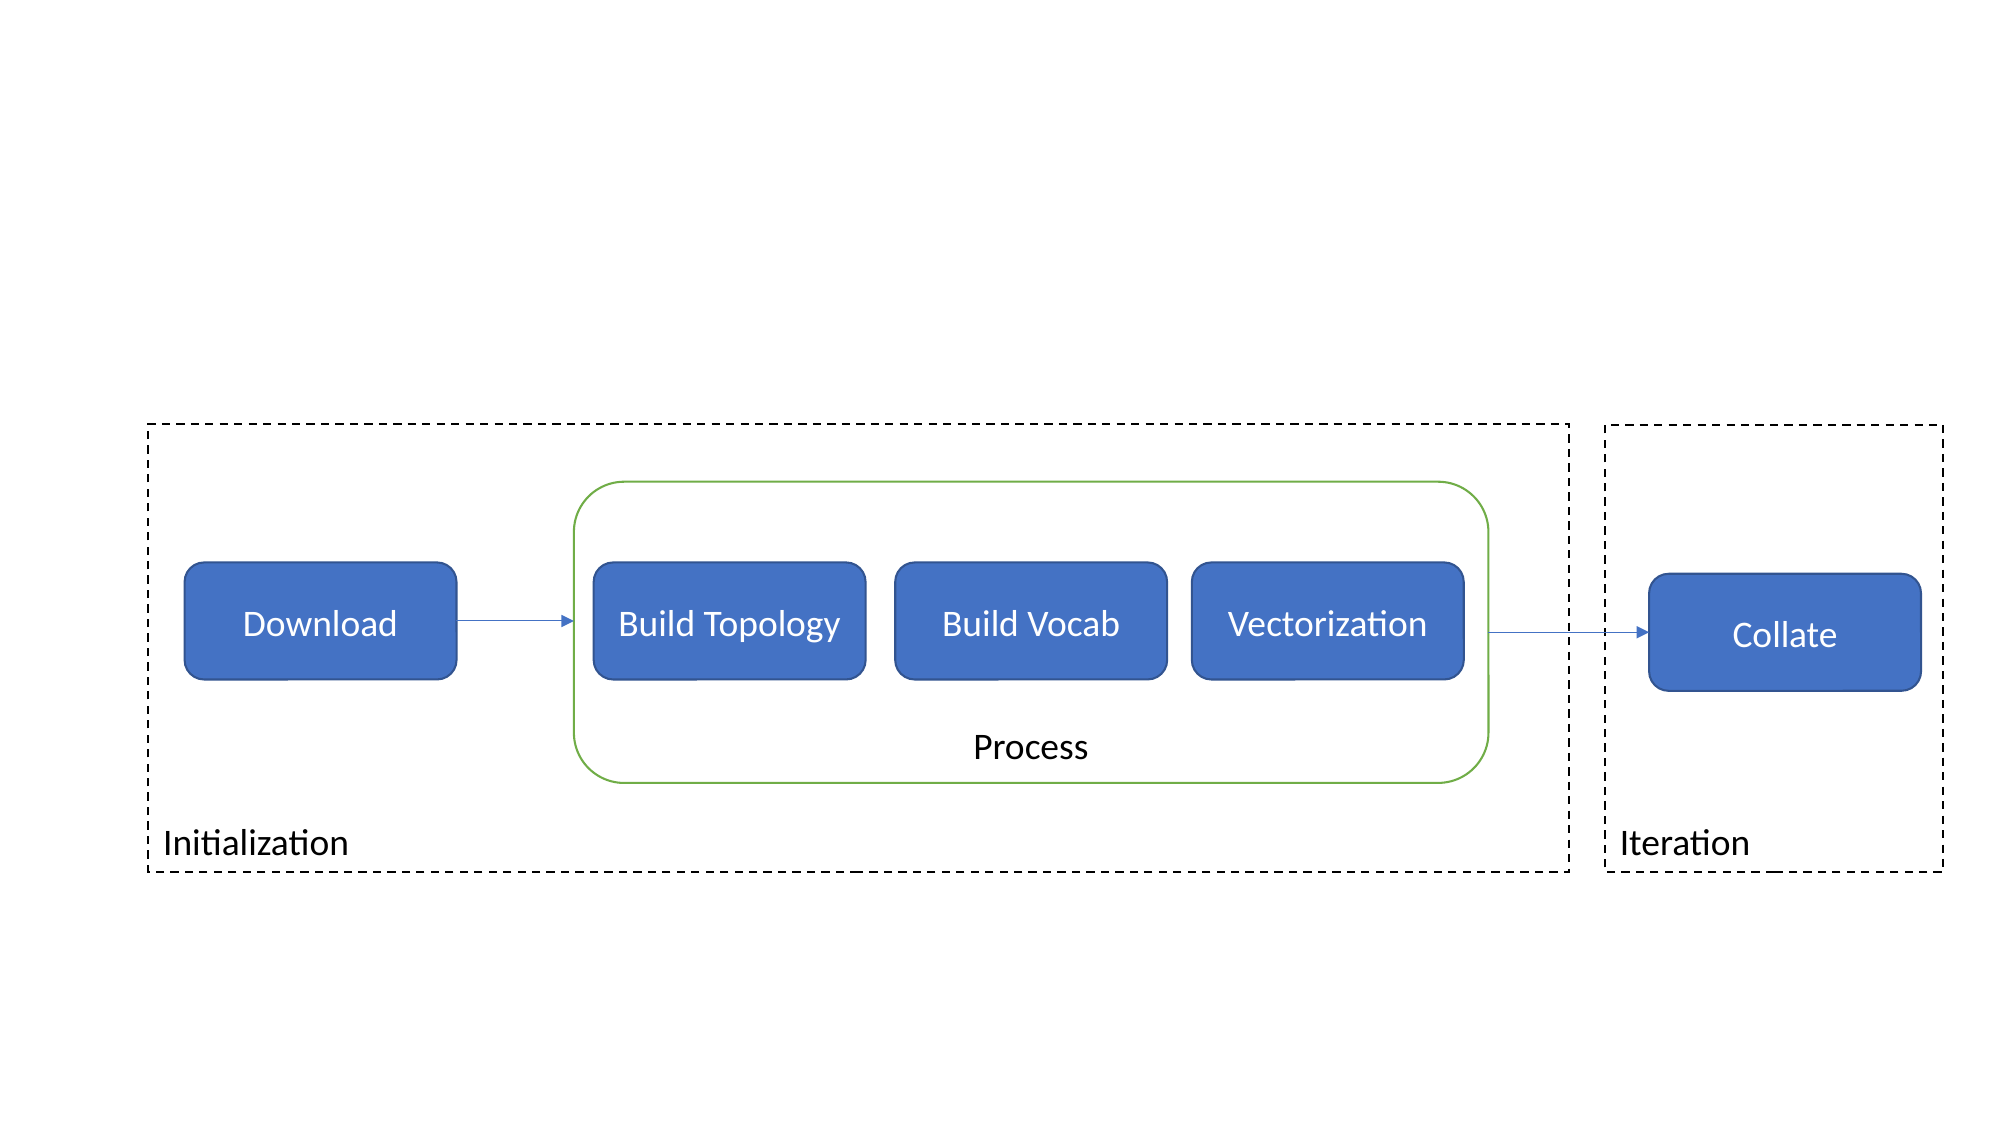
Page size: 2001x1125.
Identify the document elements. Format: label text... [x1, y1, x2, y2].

text_box Vectorization [1190, 561, 1465, 681]
text_box Iteration [1605, 810, 1833, 871]
text_box Initialization [148, 810, 376, 871]
text_box Build Topology [592, 561, 867, 681]
text_box Build Vocab [894, 561, 1169, 681]
text_box Download [183, 561, 458, 681]
text_box [1604, 424, 1944, 873]
text_box Process [572, 480, 1490, 784]
text_box Collate [1648, 572, 1923, 692]
text_box [147, 423, 1570, 873]
